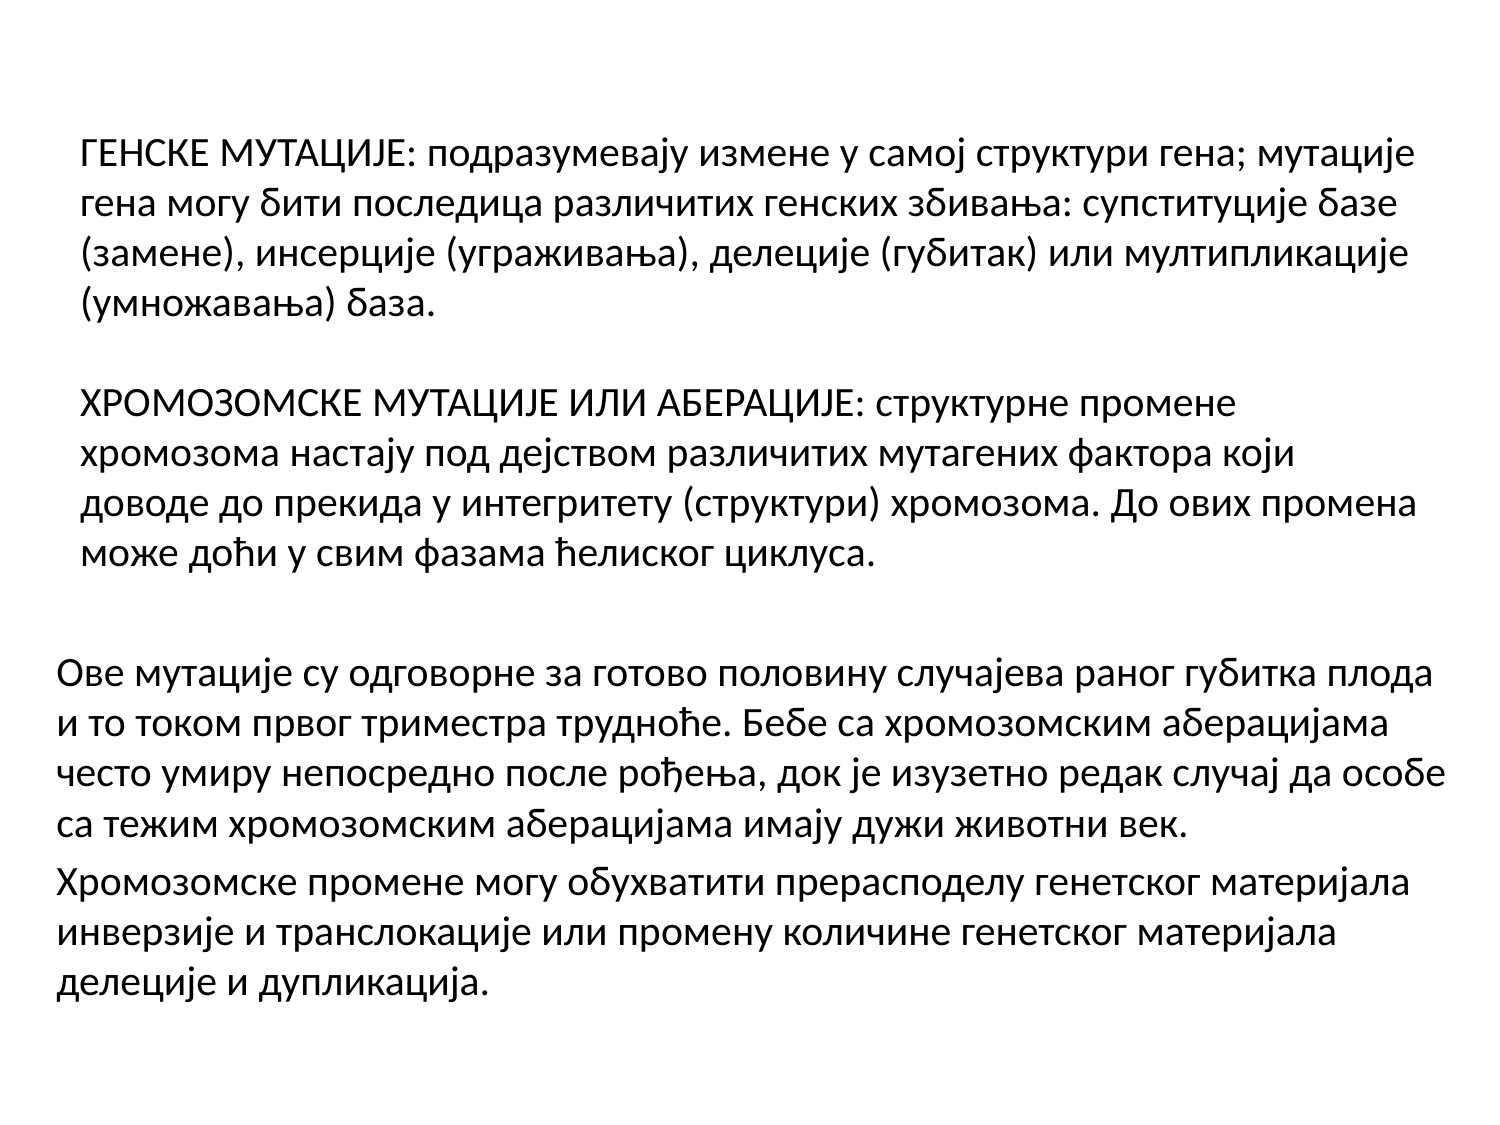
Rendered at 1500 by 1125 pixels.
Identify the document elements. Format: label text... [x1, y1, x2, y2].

title ГЕНСКЕ МУТАЦИЈЕ: подразумевају измене у самој структури гена; мутације гена могу бити последица различитих генских збивања: супституције базе (замене), инсерције (уграживања), делеције (губитак) или мултипликације (умножавања) база. ХРОМОЗОМСКЕ МУТАЦИЈЕ ИЛИ АБЕРАЦИЈЕ: структурне промене хромозома настају под дејством различитих мутагених фактора који доводе до прекида у интегритету (структури) хромозома. До ових промена може доћи у свим фазама ћелиског циклуса. [64, 66, 1447, 634]
subtitle Ове мутације су одговорне за готово половину случајева раног губитка плода и то током првог триместра трудноће. Бебе са хромозомским аберацијама често умиру непосредно после рођења, док је изузетно редак случај да особе са тежим хромозомским аберацијама имају дужи животни век. Хромозомске промене могу обухватити прерасподелу генетског материјала инверзије и транслокације или промену количине генетског материјала делеције и дупликација. [41, 637, 1471, 1083]
